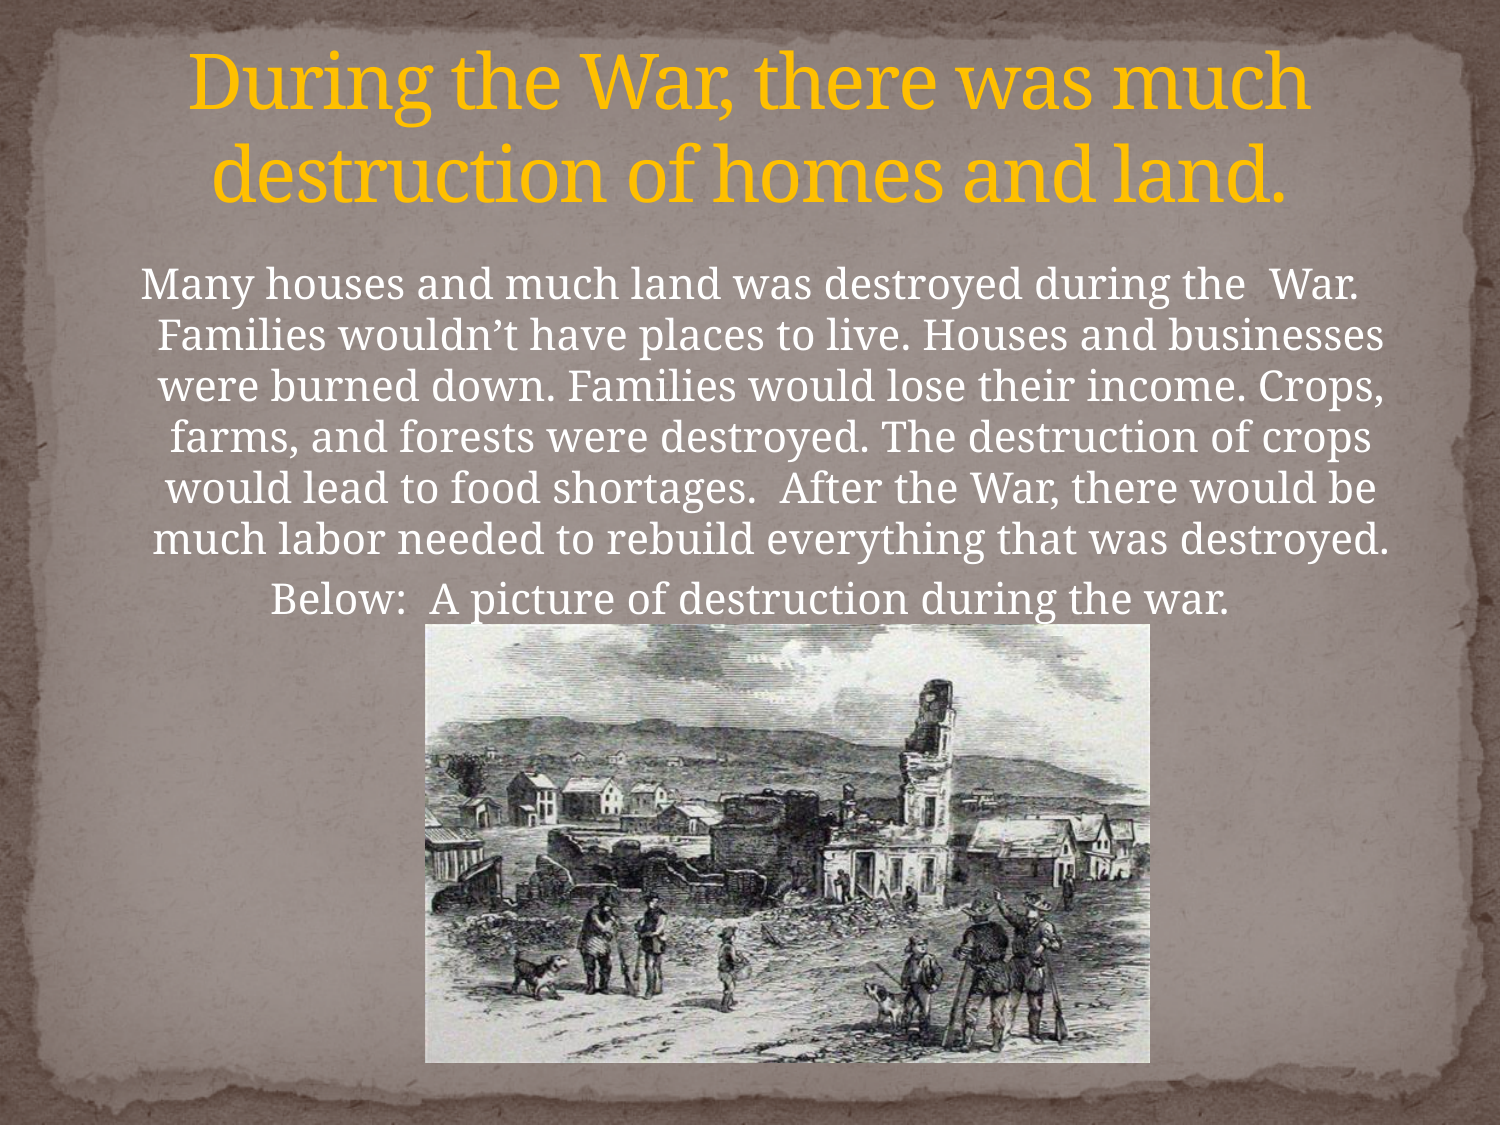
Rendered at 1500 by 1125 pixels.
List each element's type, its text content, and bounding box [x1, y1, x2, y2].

list Many houses and much land was destroyed during the War. Families wouldn’t have places to live. Houses and businesses were burned down. Families would lose their income. Crops, farms, and forests were destroyed. The destruction of crops would lead to food shortages. After the War, there would be much labor needed to rebuild everything that was destroyed. Below: A picture of destruction during the war. [75, 249, 1425, 638]
title During the War, there was much destruction of homes and land. [74, 24, 1425, 225]
picture [425, 624, 1150, 1063]
